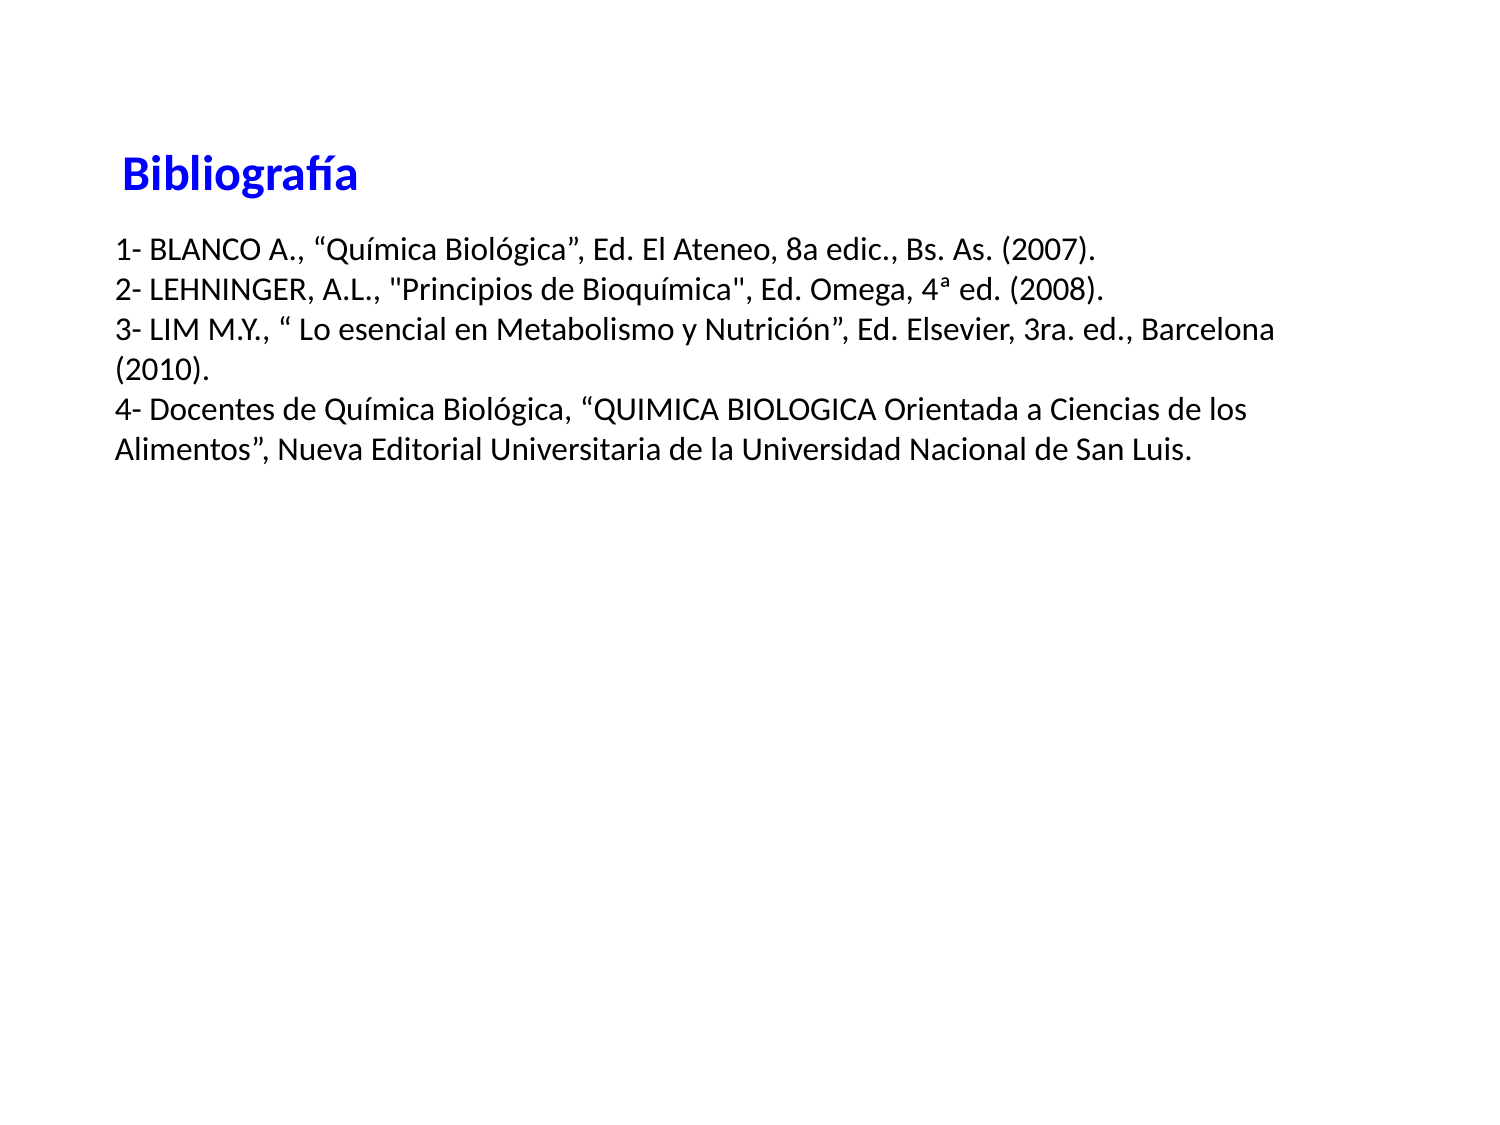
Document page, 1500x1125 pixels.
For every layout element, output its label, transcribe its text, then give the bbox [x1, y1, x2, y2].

text_box Bibliografía [108, 132, 374, 208]
text_box 1- BLANCO A., “Química Biológica”, Ed. El Ateneo, 8a edic., Bs. As. (2007). 2- LEHNINGER, A.L., "Principios de Bioquímica", Ed. Omega, 4ª ed. (2008). 3- LIM M.Y., “ Lo esencial en Metabolismo y Nutrición”, Ed. Elsevier, 3ra. ed., Barcelona (2010). 4- Docentes de Química Biológica, “QUIMICA BIOLOGICA Orientada a Ciencias de los Alimentos”, Nueva Editorial Universitaria de la Universidad Nacional de San Luis. [100, 219, 1364, 594]
